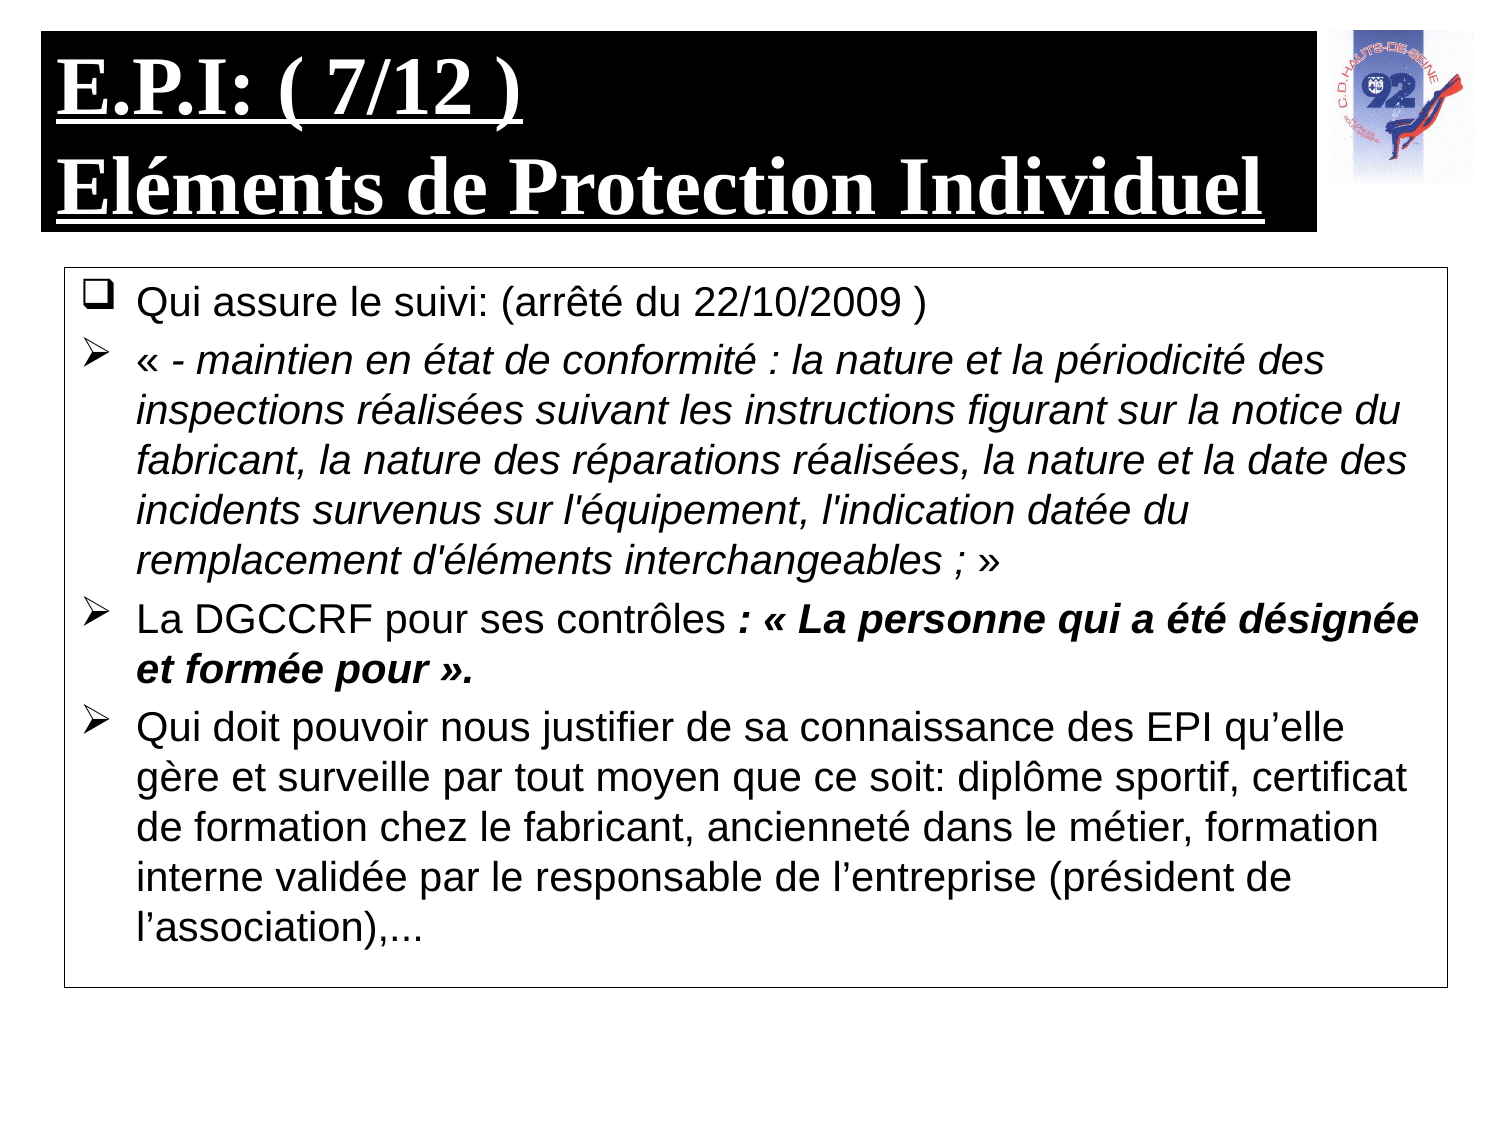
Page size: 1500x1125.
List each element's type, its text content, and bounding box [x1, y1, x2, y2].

title E.P.I: ( 7/12 ) Eléments de Protection Individuel [41, 31, 1317, 232]
picture [1328, 30, 1474, 185]
list Qui assure le suivi: (arrêté du 22/10/2009 ) « - maintien en état de conformité : la nature et la périodicité des inspections réalisées suivant les instructions figurant sur la notice du fabricant, la nature des réparations réalisées, la nature et la date des incidents survenus sur l'équipement, l'indication datée du remplacement d'éléments interchangeables ; » La DGCCRF pour ses contrôles : « La personne qui a été désignée et formée pour ». Qui doit pouvoir nous justifier de sa connaissance des EPI qu’elle gère et surveille par tout moyen que ce soit: diplôme sportif, certificat de formation chez le fabricant, ancienneté dans le métier, formation interne validée par le responsable de l’entreprise (président de l’association),... [64, 267, 1448, 988]
